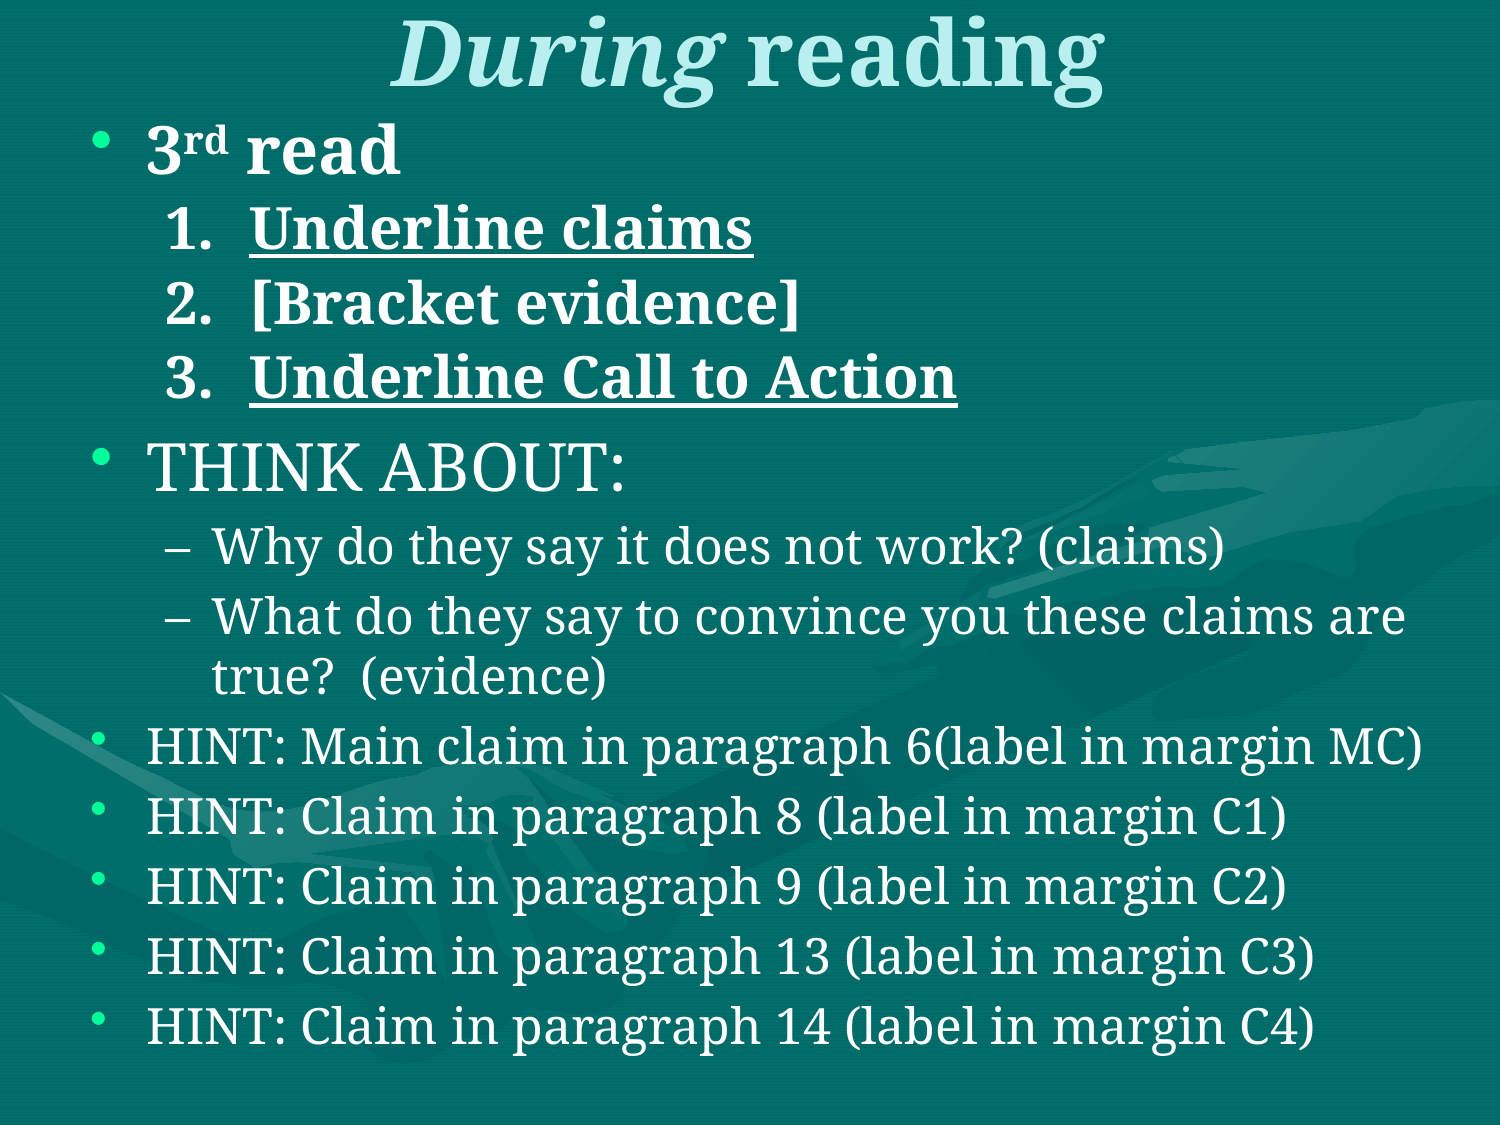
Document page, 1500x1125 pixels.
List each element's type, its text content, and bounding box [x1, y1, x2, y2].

title During reading [74, 0, 1426, 99]
list 3rd read Underline claims [Bracket evidence] Underline Call to Action THINK ABOUT: Why do they say it does not work? (claims) What do they say to convince you these claims are true? (evidence) HINT: Main claim in paragraph 6(label in margin MC) HINT: Claim in paragraph 8 (label in margin C1) HINT: Claim in paragraph 9 (label in margin C2) HINT: Claim in paragraph 13 (label in margin C3) HINT: Claim in paragraph 14 (label in margin C4) [74, 99, 1463, 1076]
